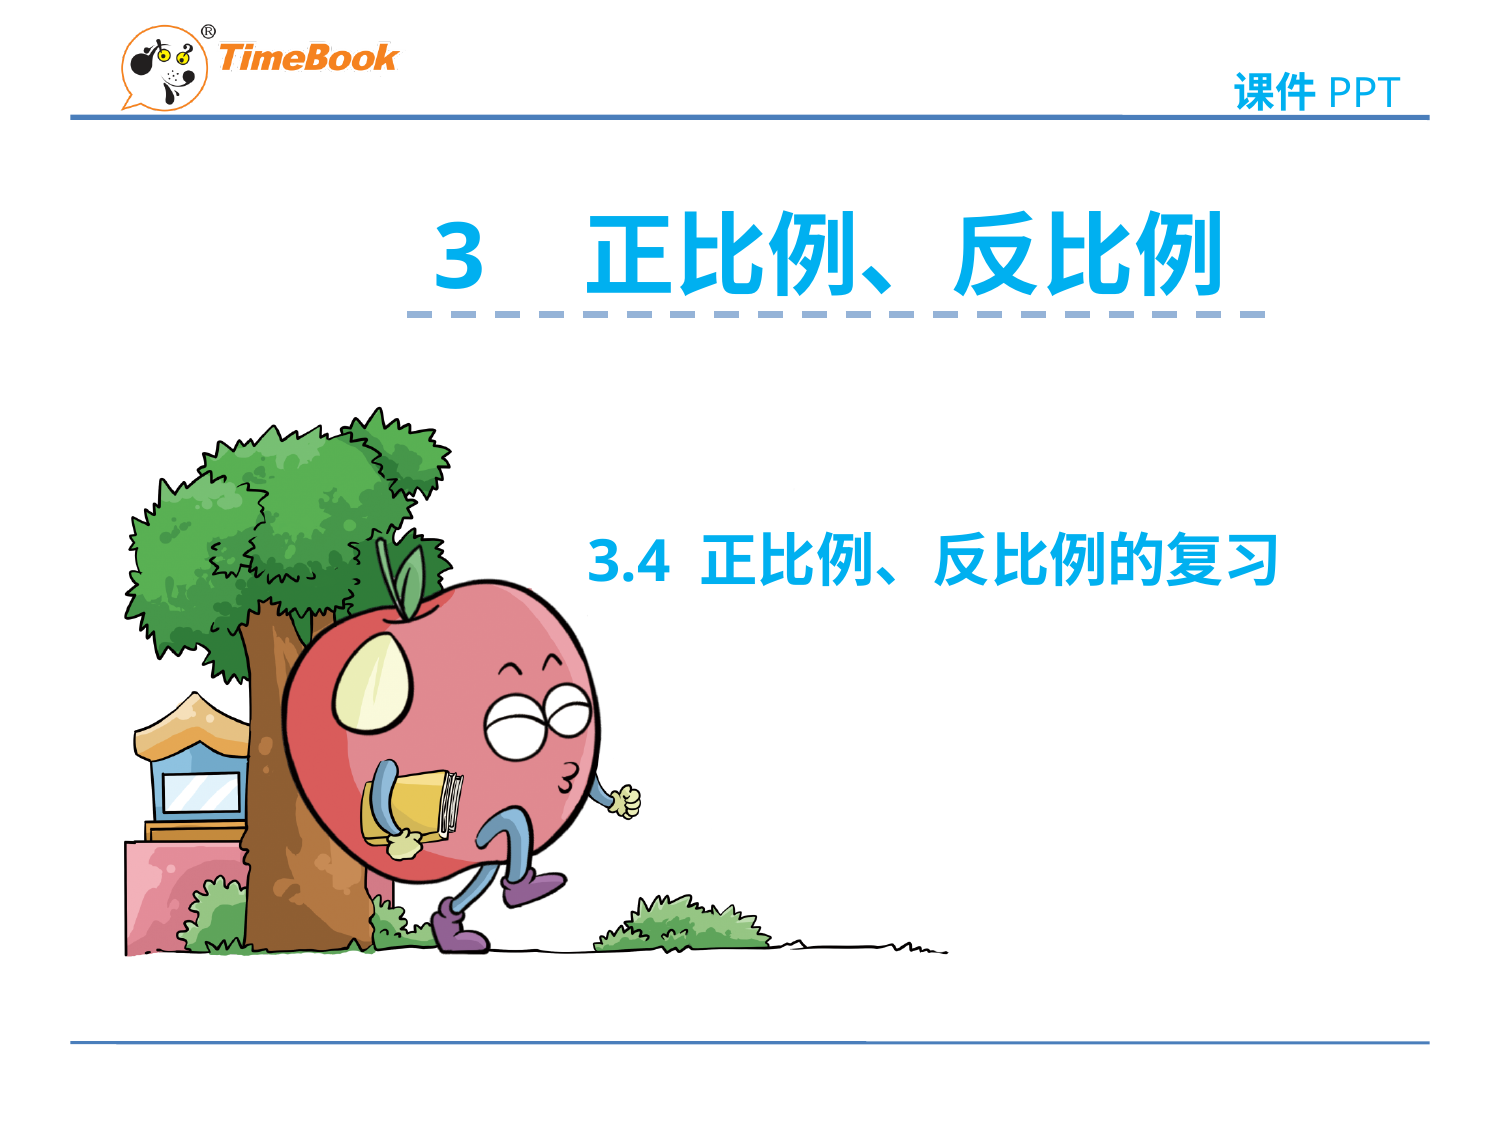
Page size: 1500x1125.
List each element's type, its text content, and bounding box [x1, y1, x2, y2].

picture [118, 22, 408, 113]
picture [111, 396, 961, 976]
picture [948, 542, 961, 548]
text_box 3 正比例、反比例 [419, 189, 1270, 313]
text_box 3.4 正比例、反比例的复习 [965, 515, 1376, 601]
